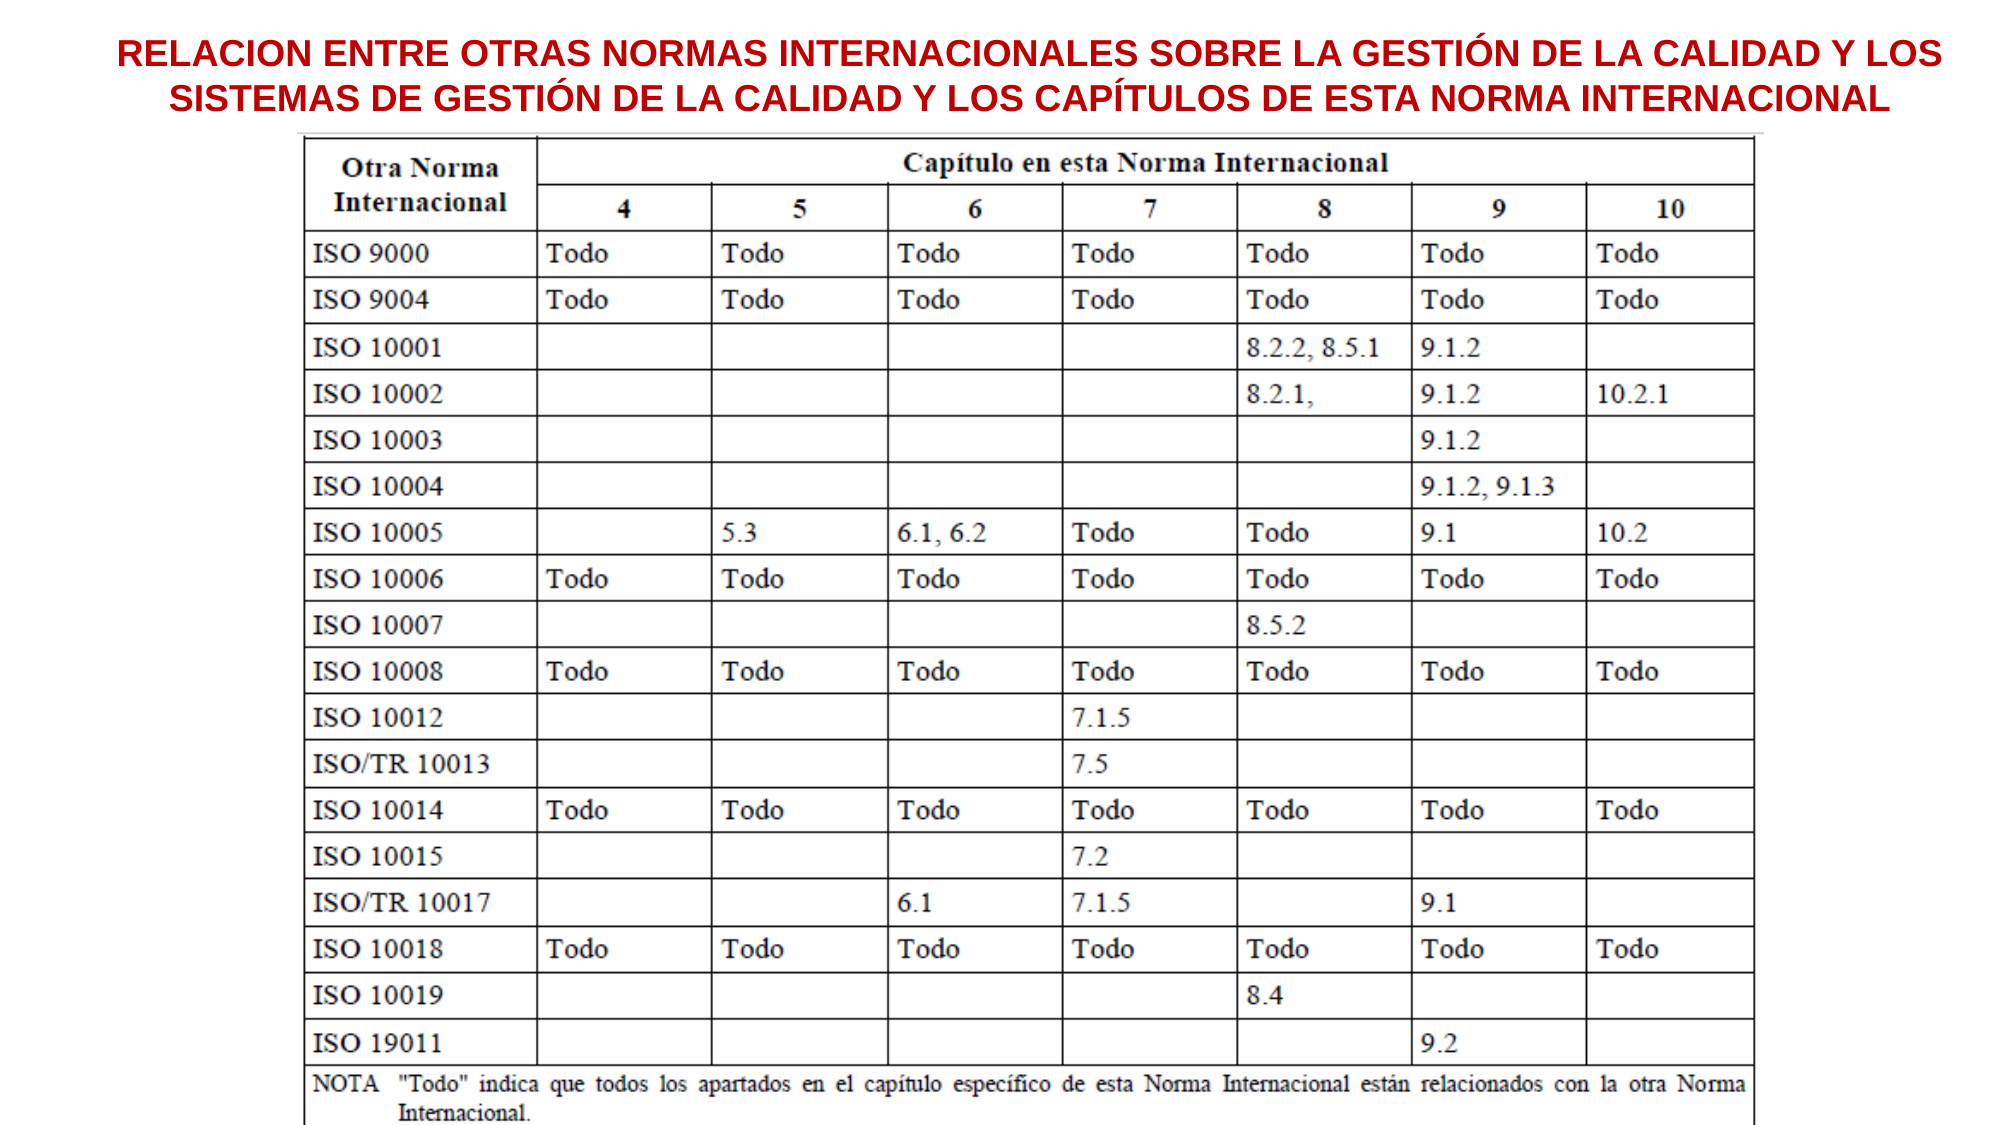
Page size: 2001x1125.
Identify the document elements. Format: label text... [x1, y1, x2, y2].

picture [297, 131, 1764, 1125]
text_box RELACION ENTRE OTRAS NORMAS INTERNACIONALES SOBRE LA GESTIÓN DE LA CALIDAD Y LOS SISTEMAS DE GESTIÓN DE LA CALIDAD Y LOS CAPÍTULOS DE ESTA NORMA INTERNACIONAL [61, 21, 2000, 126]
